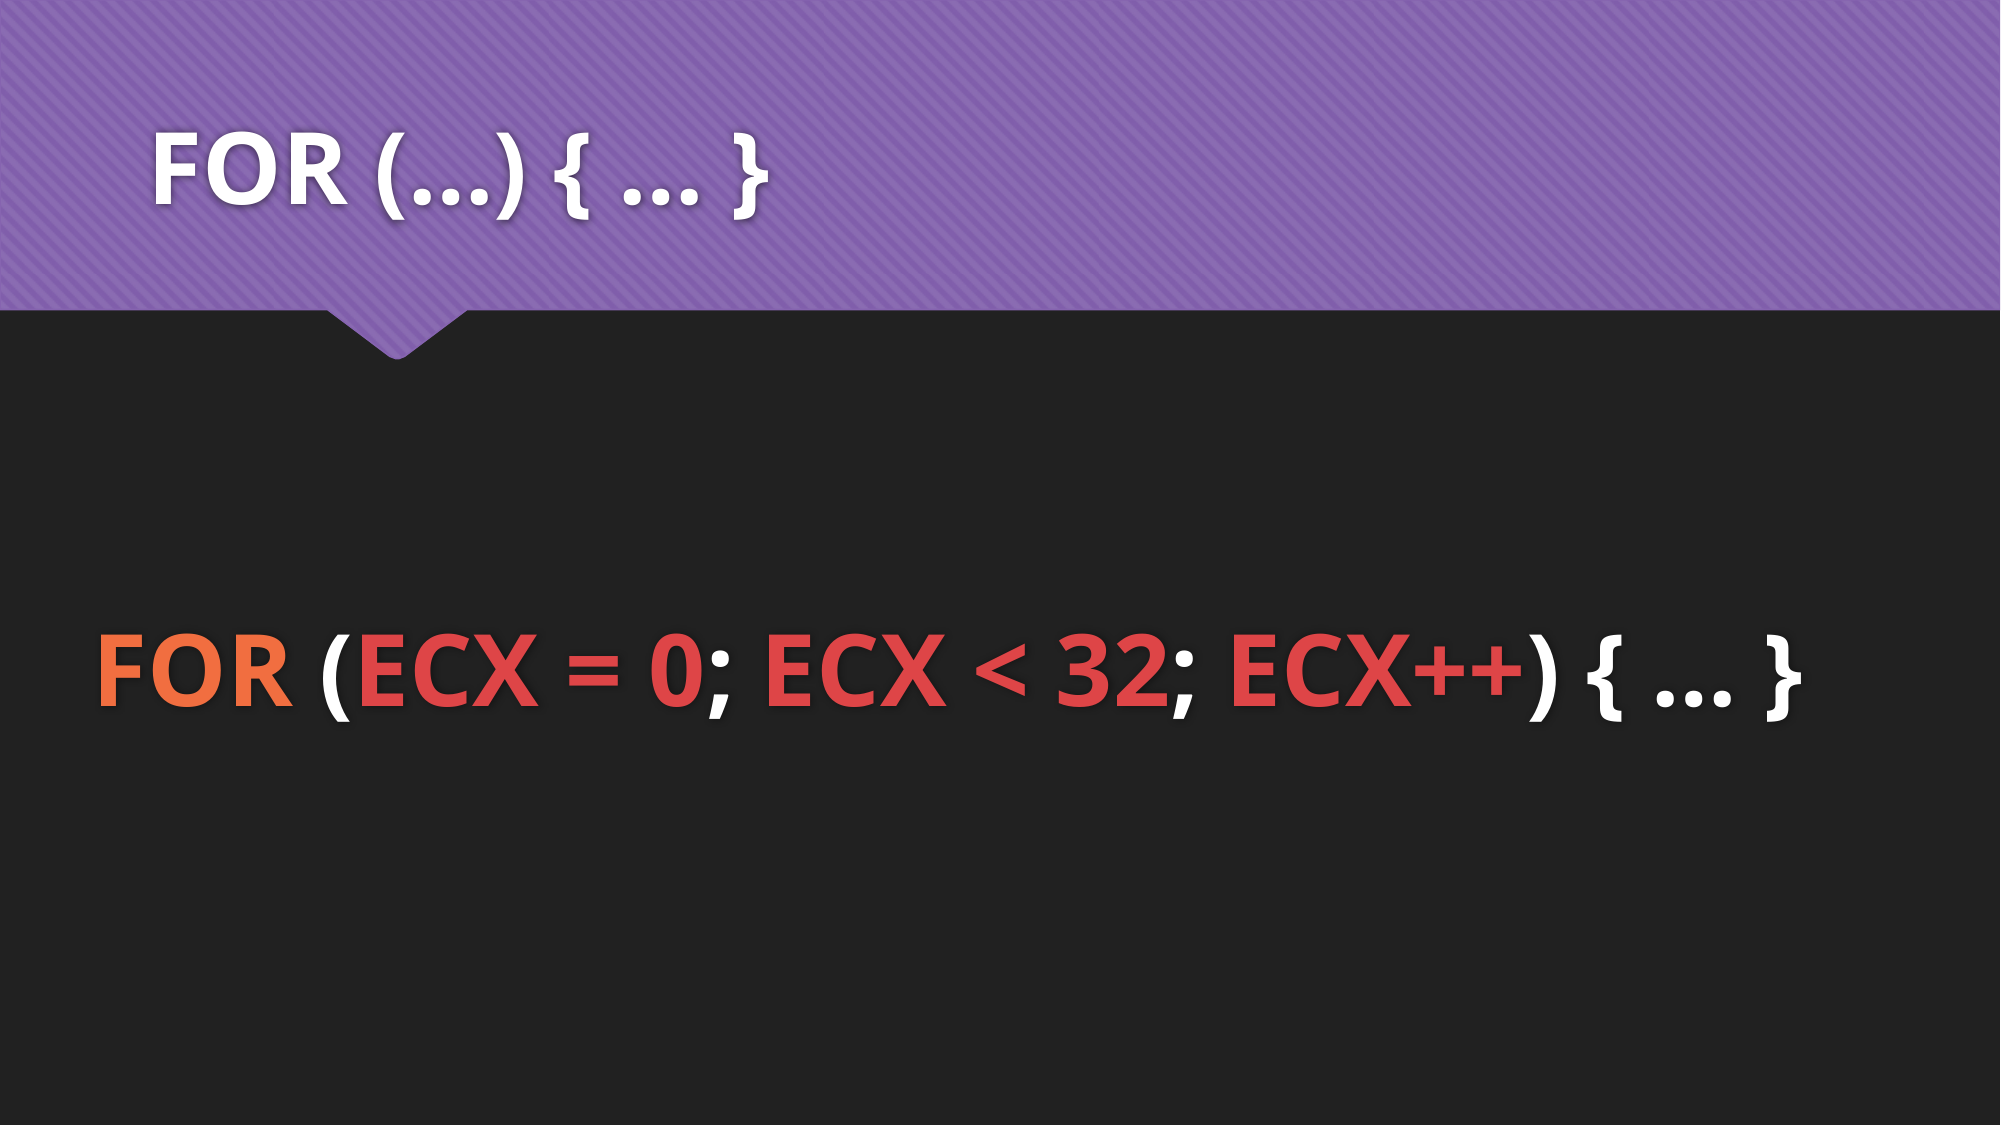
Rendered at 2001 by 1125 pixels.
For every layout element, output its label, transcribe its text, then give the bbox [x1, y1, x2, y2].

text_box FOR (ECX = 0; ECX < 32; ECX++) { … } [77, 572, 1923, 760]
title FOR (…) { … } [132, 73, 1868, 233]
